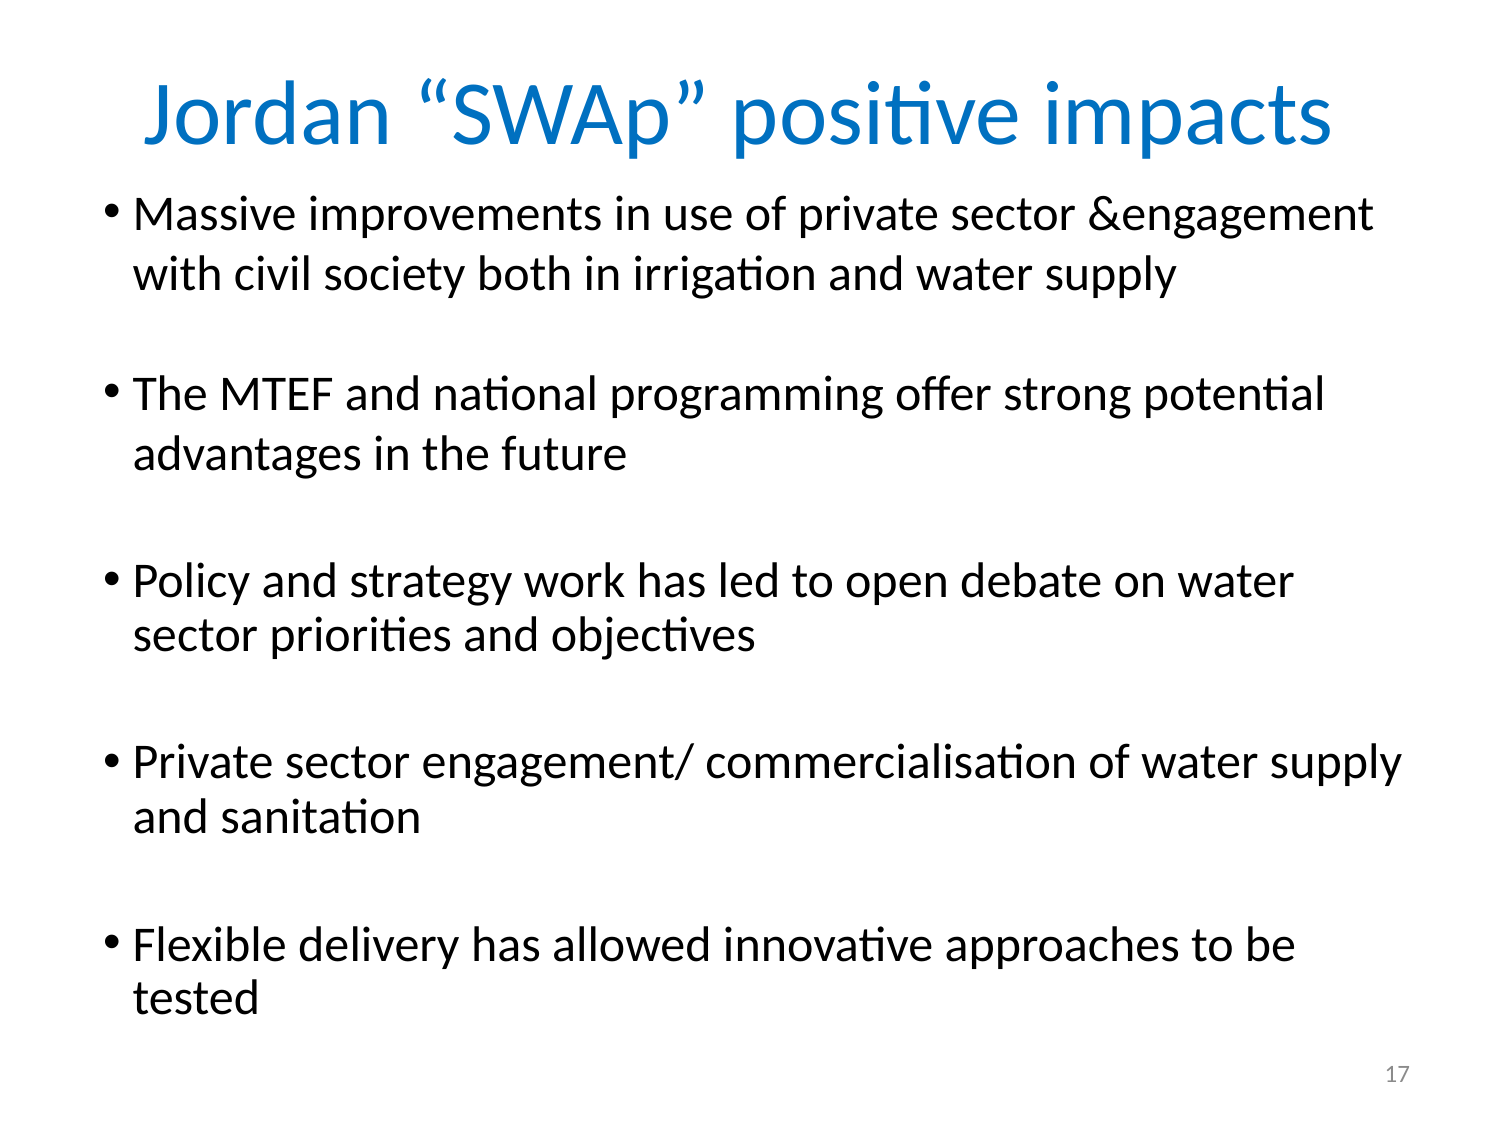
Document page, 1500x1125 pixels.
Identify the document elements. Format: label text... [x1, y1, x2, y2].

text_box Jordan “SWAp” positive impacts [74, 45, 1425, 190]
slide_number 17 [1074, 1042, 1425, 1103]
text_box Massive improvements in use of private sector &engagement with civil society both in irrigation and water supply The MTEF and national programming offer strong potential advantages in the future Policy and strategy work has led to open debate on water sector priorities and objectives Private sector engagement/ commercialisation of water supply and sanitation Flexible delivery has allowed innovative approaches to be tested [88, 172, 1439, 986]
